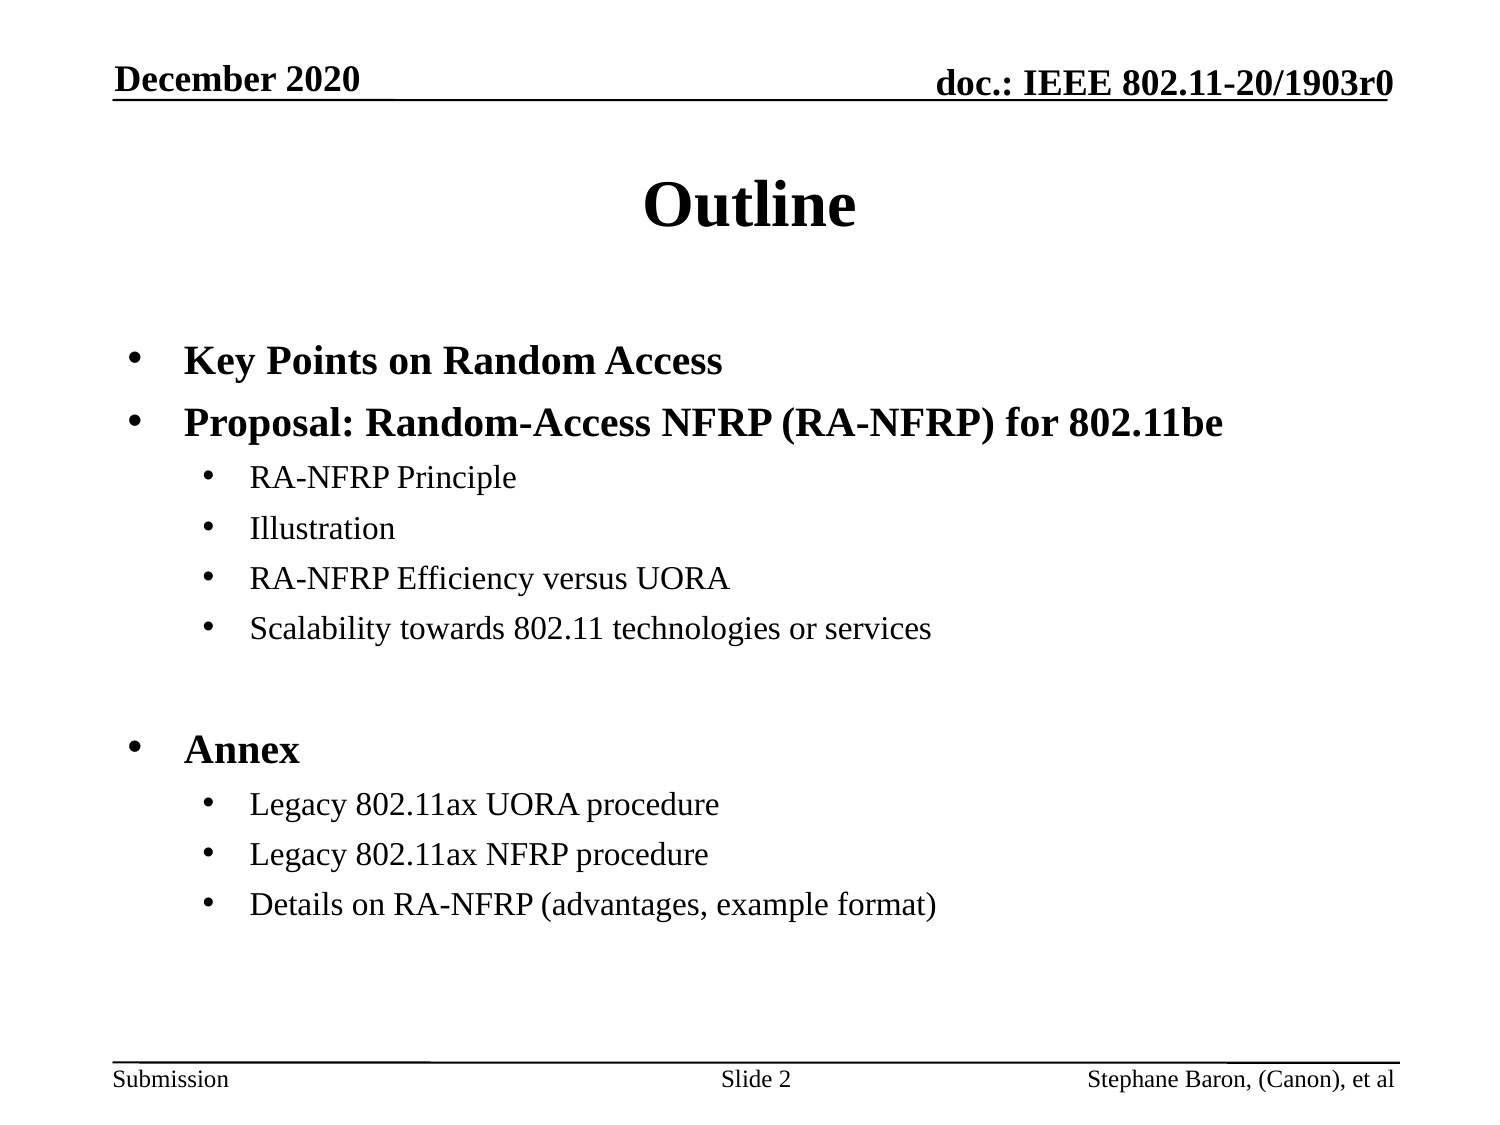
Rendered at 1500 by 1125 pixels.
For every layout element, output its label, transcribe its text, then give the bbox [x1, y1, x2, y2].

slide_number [114, 54, 423, 100]
slide_number Slide 2 [712, 1061, 800, 1123]
list Key Points on Random Access Proposal: Random-Access NFRP (RA-NFRP) for 802.11be RA-NFRP Principle Illustration RA-NFRP Efficiency versus UORA Scalability towards 802.11 technologies or services Annex Legacy 802.11ax UORA procedure Legacy 802.11ax NFRP procedure Details on RA-NFRP (advantages, example format) [112, 324, 1388, 1000]
footer Stephane Baron, (Canon), et al [878, 1061, 1402, 1093]
title Outline [112, 112, 1388, 288]
